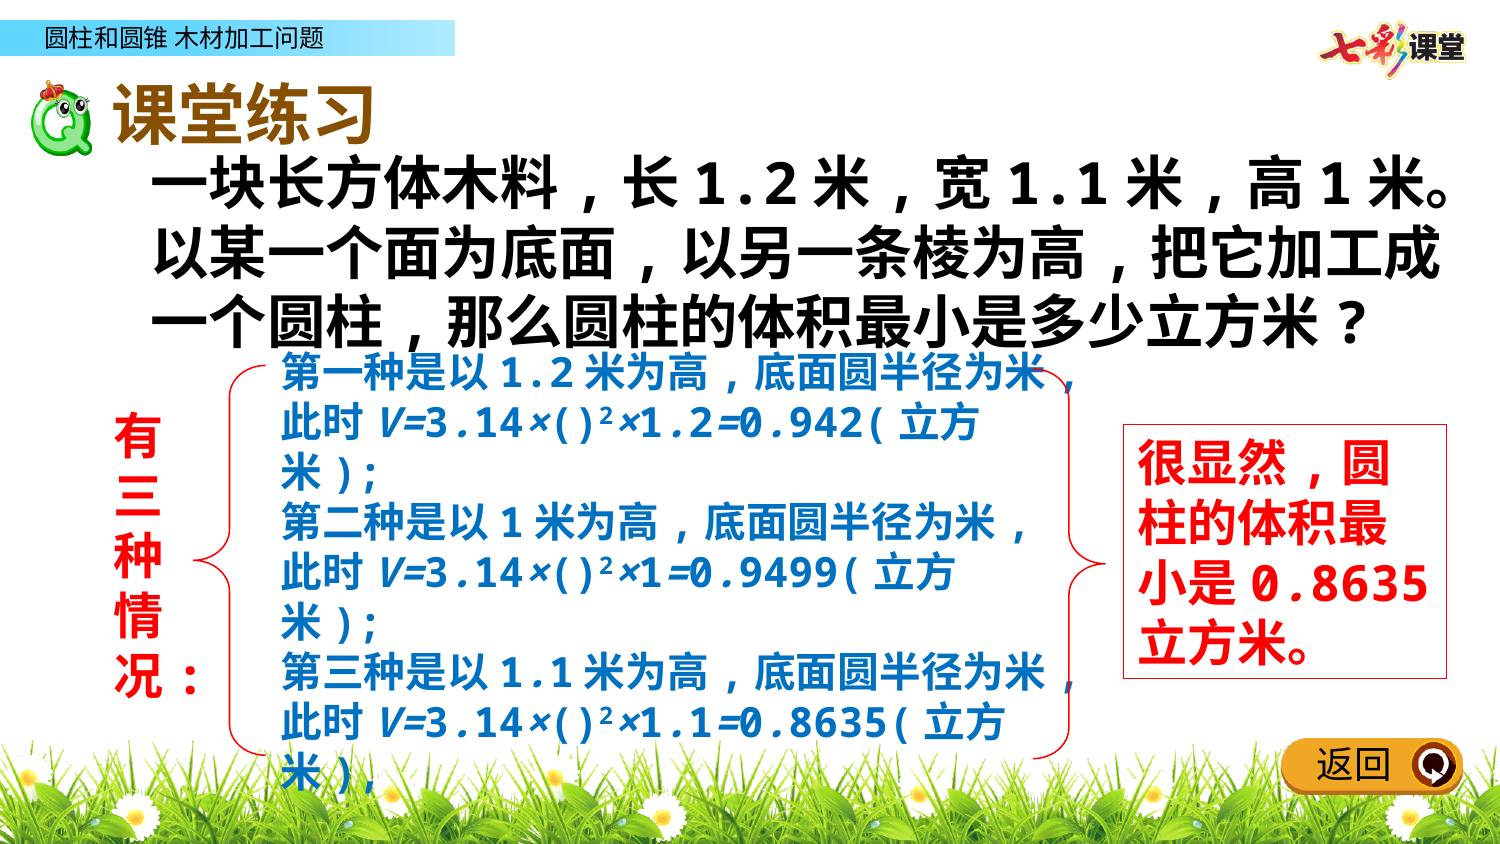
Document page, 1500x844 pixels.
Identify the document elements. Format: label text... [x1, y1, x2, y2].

picture [31, 80, 92, 156]
text_box [1032, 368, 1106, 760]
text_box 课堂练习 [100, 67, 404, 159]
text_box [192, 364, 266, 757]
text_box 有三种情况: [98, 397, 192, 712]
text_box 很显然,圆柱的体积最小是0.8635立方米。 [1123, 424, 1447, 679]
picture [0, 740, 1500, 844]
text_box 一块长方体木料,长1.2米,宽1.1米,高1米。以某一个面为底面,以另一条棱为高,把它加工成一个圆柱,那么圆柱的体积最小是多少立方米? [135, 138, 1463, 364]
picture [1316, 20, 1468, 80]
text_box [1281, 733, 1464, 795]
